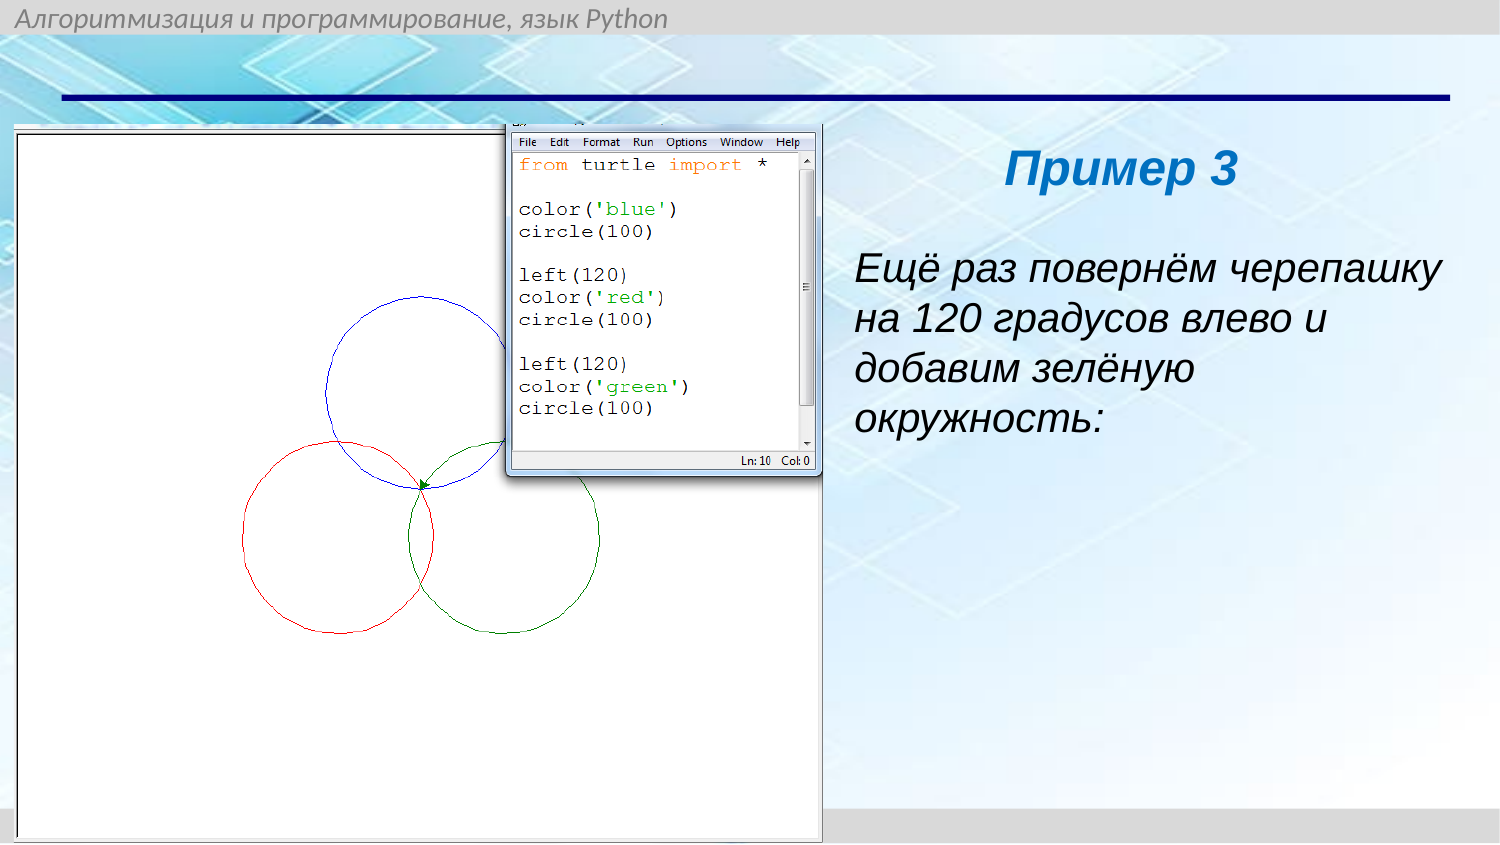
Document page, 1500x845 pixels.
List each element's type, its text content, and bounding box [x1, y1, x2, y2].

text_box [501, 11, 1441, 96]
picture [0, 35, 1500, 844]
text_box Пример 3 [828, 129, 1441, 201]
text_box Ещё раз повернём черепашку на 120 градусов влево и добавим зелёную окружность: [839, 233, 1465, 448]
